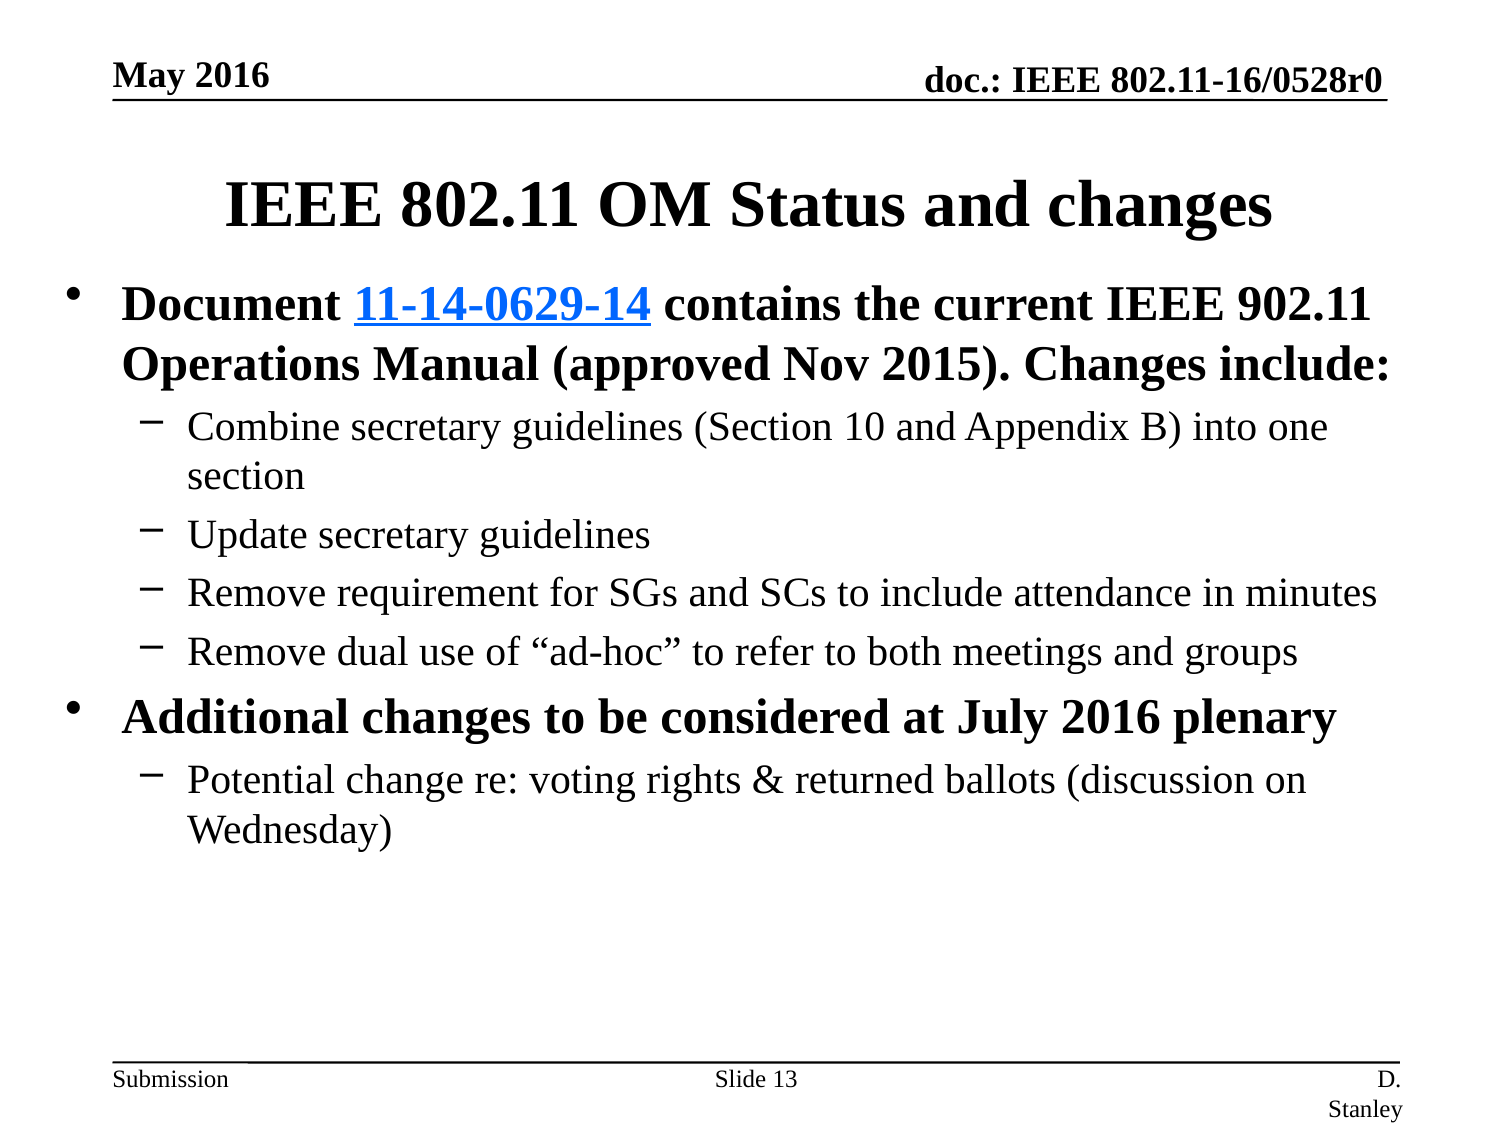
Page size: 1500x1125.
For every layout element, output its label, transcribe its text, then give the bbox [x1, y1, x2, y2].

title IEEE 802.11 OM Status and changes [112, 112, 1388, 262]
footer D. Stanley, HP Enterprise [1324, 1061, 1402, 1093]
list Document 11-14-0629-14 contains the current IEEE 902.11 Operations Manual (approved Nov 2015). Changes include: Combine secretary guidelines (Section 10 and Appendix B) into one section Update secretary guidelines Remove requirement for SGs and SCs to include attendance in minutes Remove dual use of “ad-hoc” to refer to both meetings and groups Additional changes to be considered at July 2016 plenary Potential change re: voting rights & returned ballots (discussion on Wednesday) [49, 262, 1426, 1038]
slide_number Slide 13 [712, 1061, 800, 1093]
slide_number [112, 49, 401, 96]
